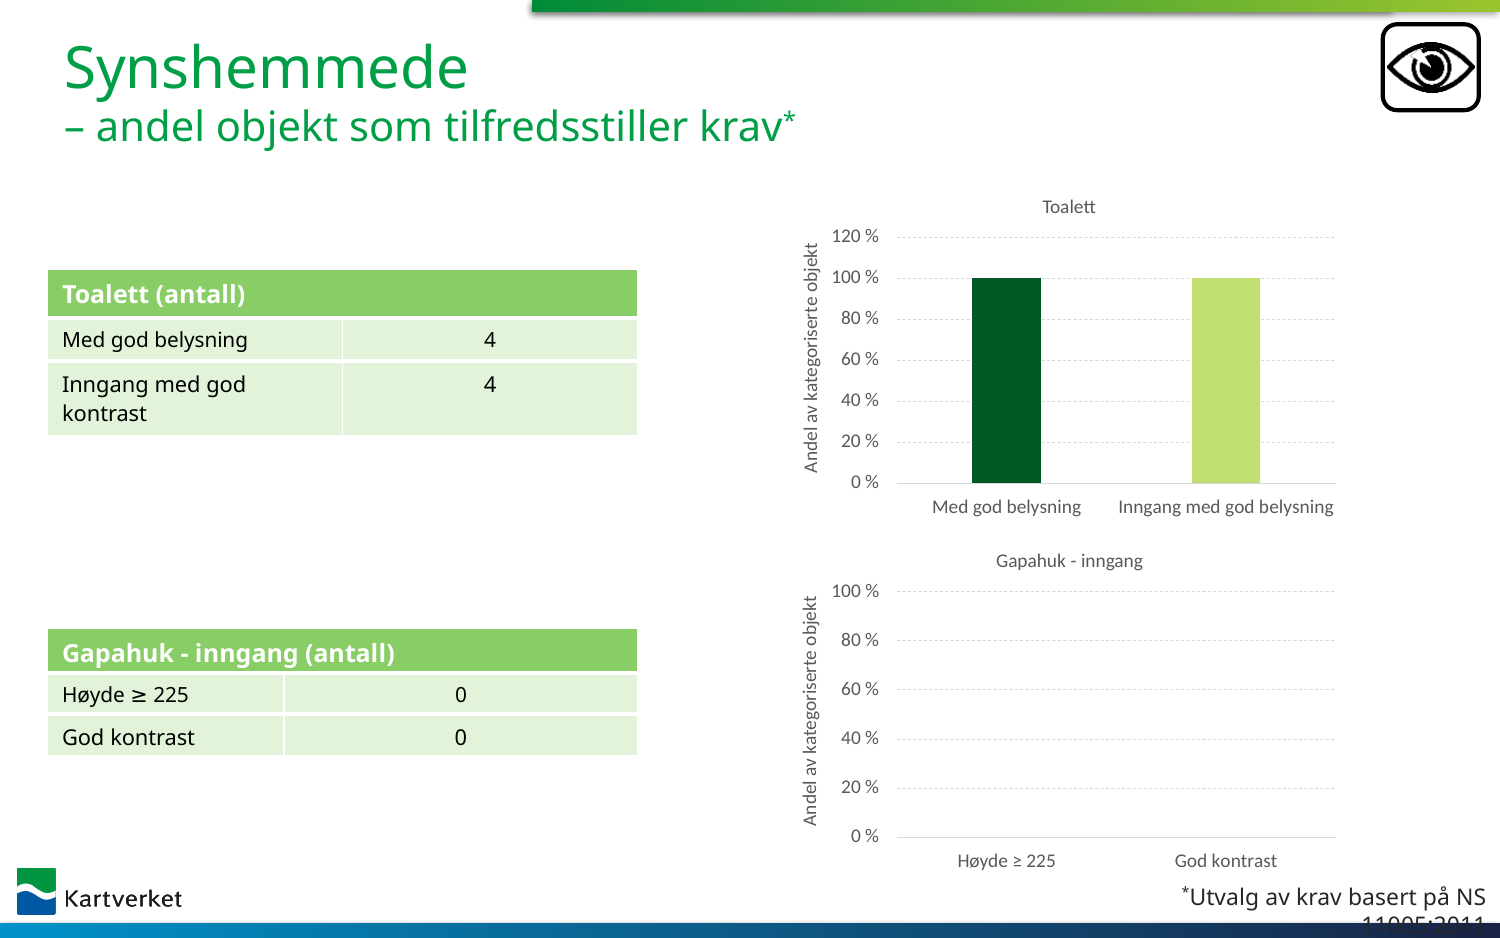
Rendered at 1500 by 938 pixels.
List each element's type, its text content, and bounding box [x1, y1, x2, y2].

table_header Gapahuk - inngang (antall) [48, 629, 637, 671]
table_cell Høyde ≥ 225 [48, 675, 283, 712]
table_cell Inngang med god kontrast [48, 363, 342, 435]
table_header Toalett (antall) [48, 270, 637, 316]
table_cell 4 [343, 363, 637, 435]
table_cell God kontrast [48, 716, 283, 755]
table_cell 0 [285, 675, 637, 712]
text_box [1382, 24, 1480, 111]
picture [791, 541, 1348, 880]
table_cell 4 [343, 320, 637, 359]
picture [791, 187, 1348, 526]
text_box Synshemmede – andel objekt som tilfredsstiller krav* [49, 24, 1431, 158]
table_cell 0 [285, 716, 637, 755]
table_cell Med god belysning [48, 320, 342, 359]
text_box *Utvalg av krav basert på NS 11005:2011 [1068, 873, 1500, 938]
